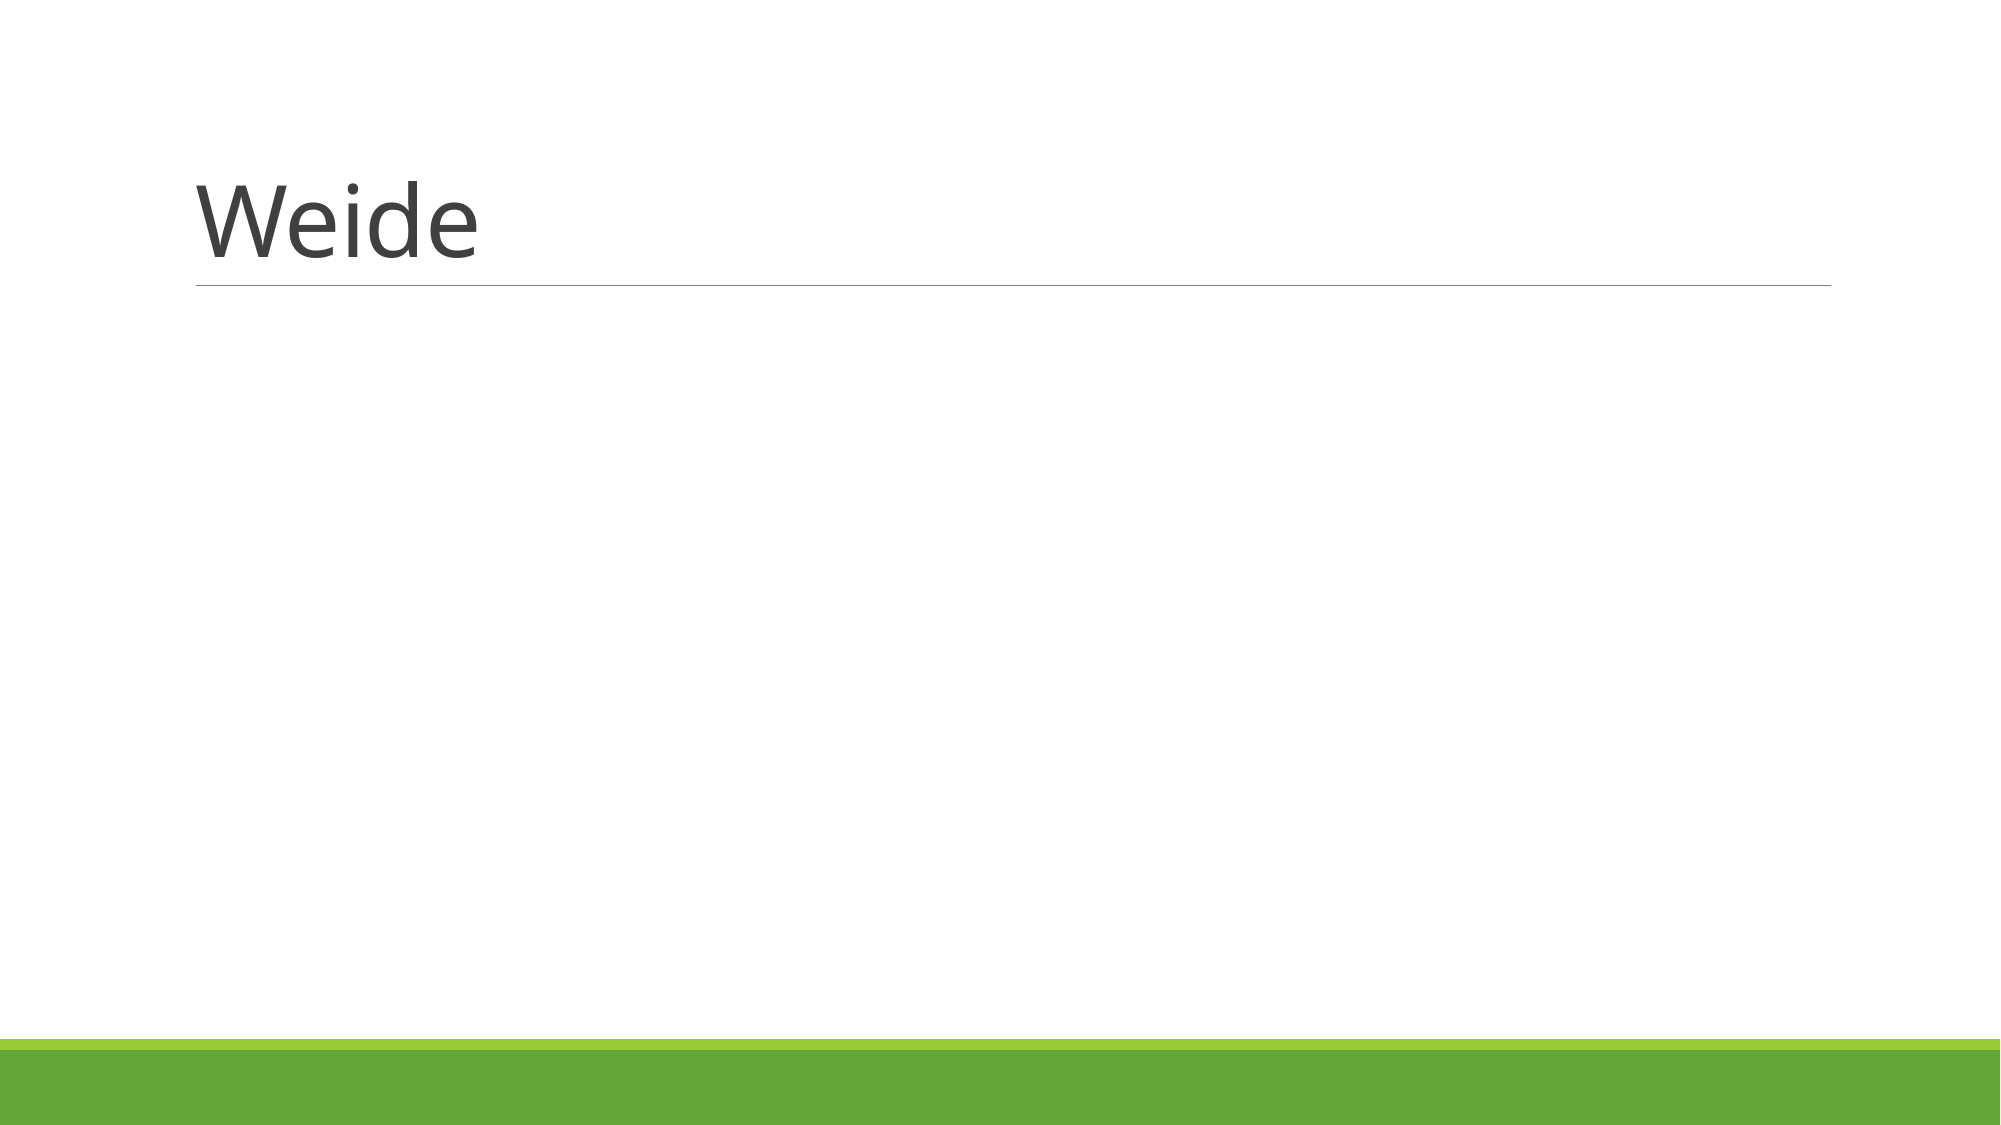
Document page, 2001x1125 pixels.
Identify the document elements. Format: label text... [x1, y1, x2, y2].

title Weide [180, 47, 1830, 285]
